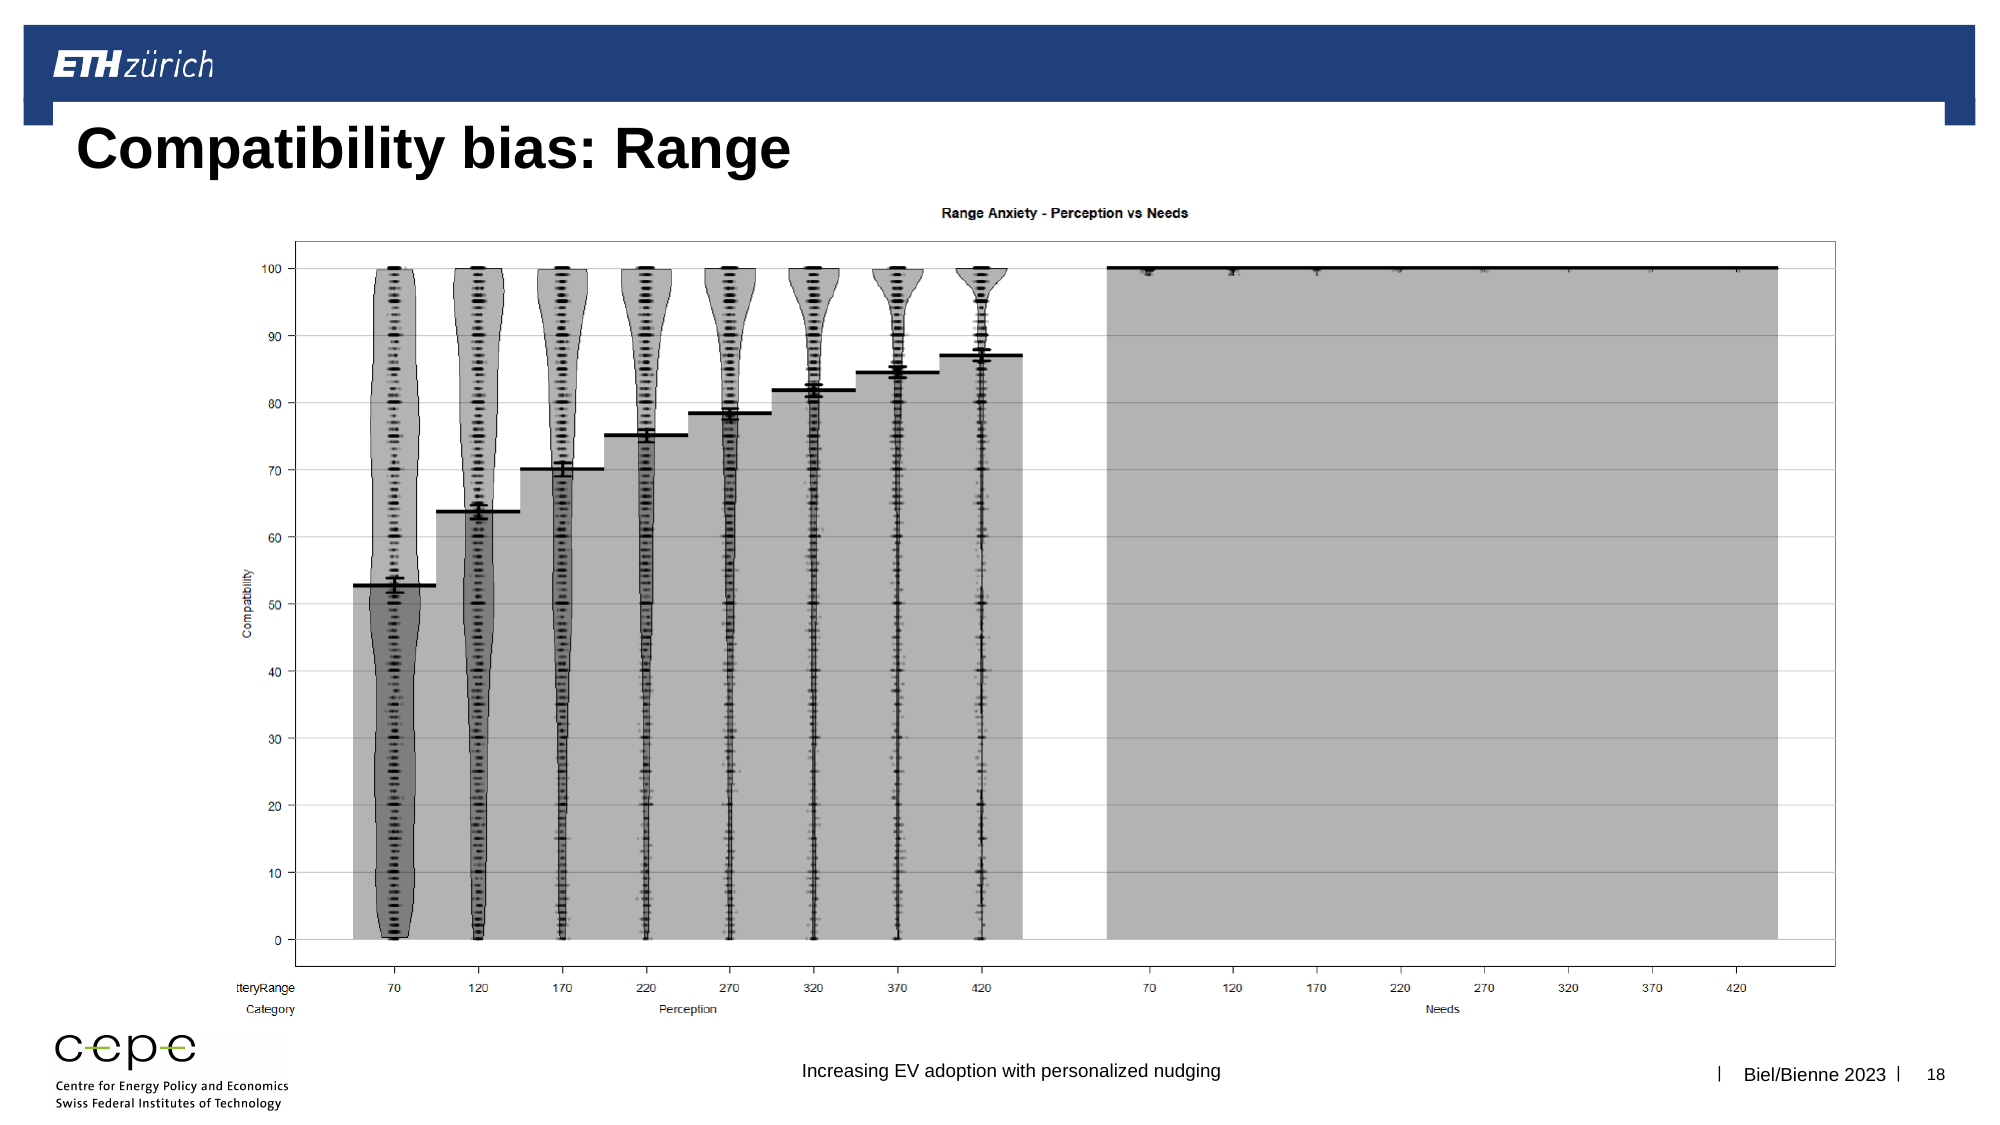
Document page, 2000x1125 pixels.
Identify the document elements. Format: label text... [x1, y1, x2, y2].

slide_number 18 [1906, 1034, 1966, 1112]
title Compatibility bias: Range [53, 101, 1945, 262]
picture [54, 1033, 289, 1112]
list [236, 186, 1847, 1035]
text_box Biel/Bienne 2023 [1728, 1054, 1906, 1125]
text_box Increasing EV adoption with personalized nudging [787, 1051, 1709, 1125]
